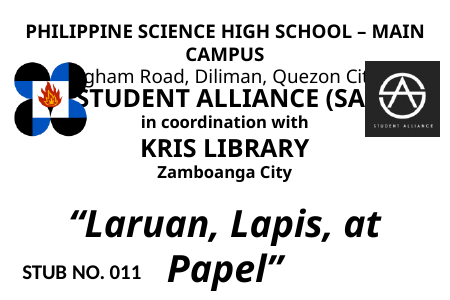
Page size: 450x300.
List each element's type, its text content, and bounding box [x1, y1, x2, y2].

text_box PHILIPPINE SCIENCE HIGH SCHOOL – MAIN CAMPUS Agham Road, Diliman, Quezon City [0, 12, 450, 74]
text_box “Laruan, Lapis, at Papel” [0, 192, 450, 298]
text_box STUDENT ALLIANCE (SA) in coordination with KRIS LIBRARY Zamboanga City [0, 74, 450, 190]
picture [12, 60, 88, 137]
picture [364, 60, 441, 137]
text_box STUB NO. 011 [7, 251, 213, 292]
